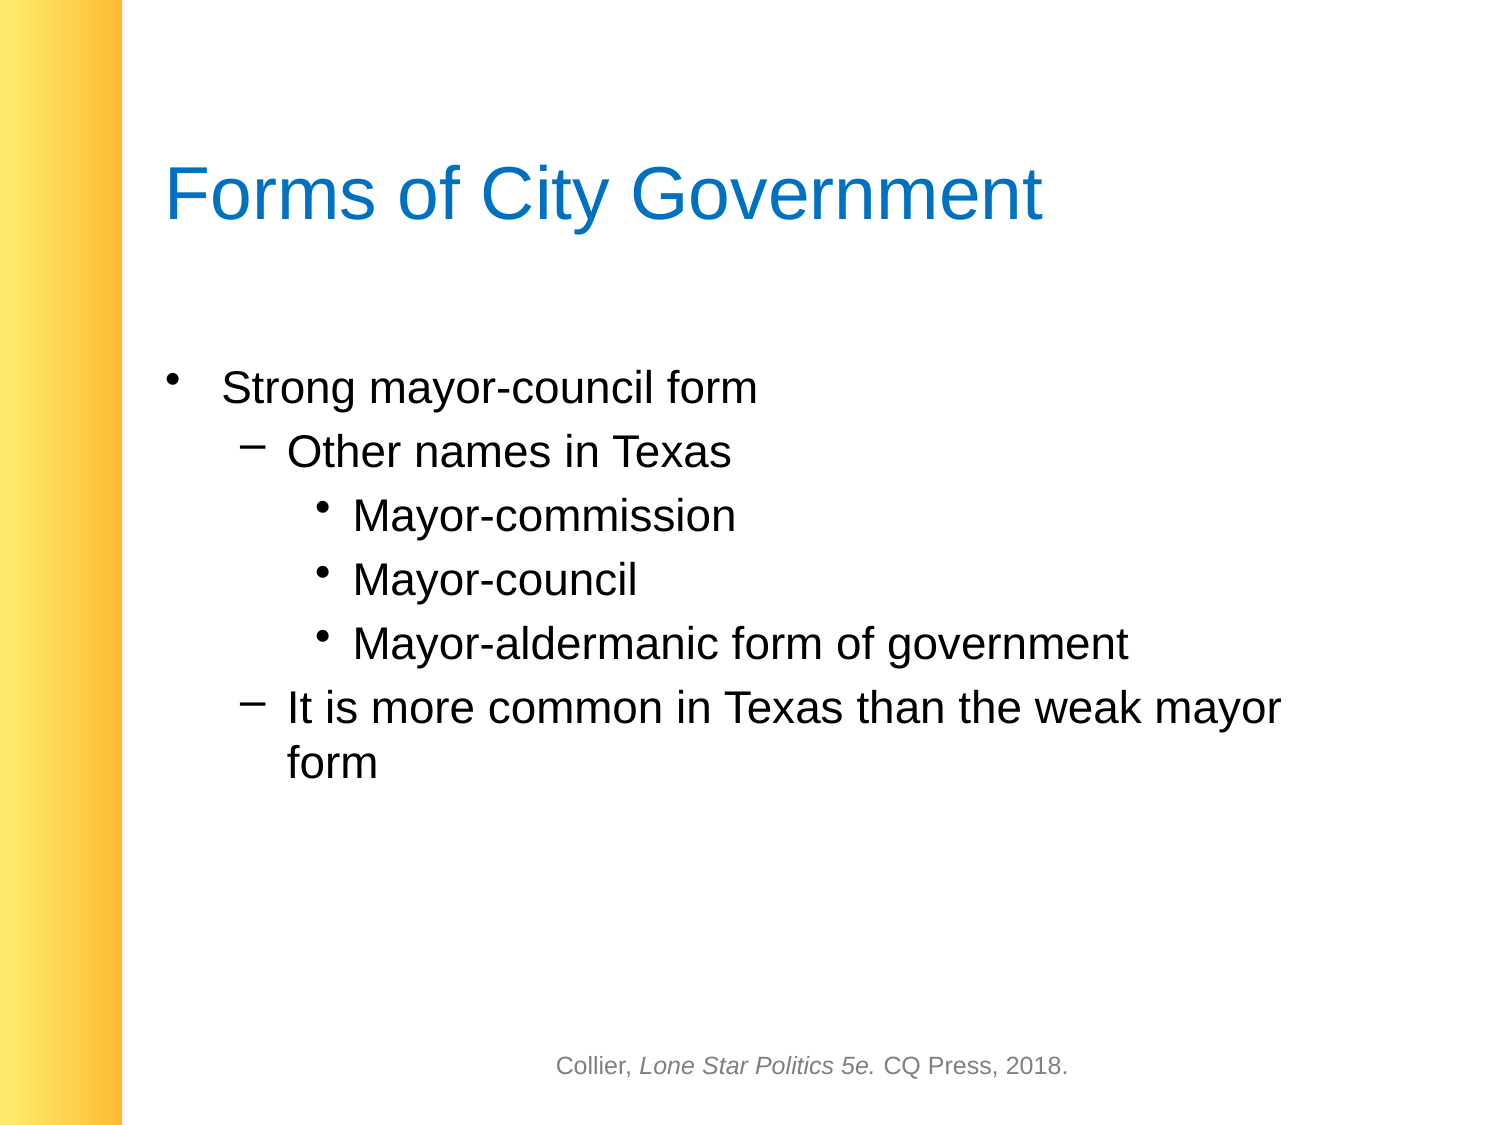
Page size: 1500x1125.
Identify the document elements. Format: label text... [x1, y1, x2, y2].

list Strong mayor-council form Other names in Texas Mayor-commission Mayor-council Mayor-aldermanic form of government It is more common in Texas than the weak mayor form [150, 350, 1313, 1013]
picture [0, 0, 1500, 1125]
text_box Collier, Lone Star Politics 5e. CQ Press, 2018. [525, 1042, 1100, 1087]
title Forms of City Government [150, 137, 1463, 325]
